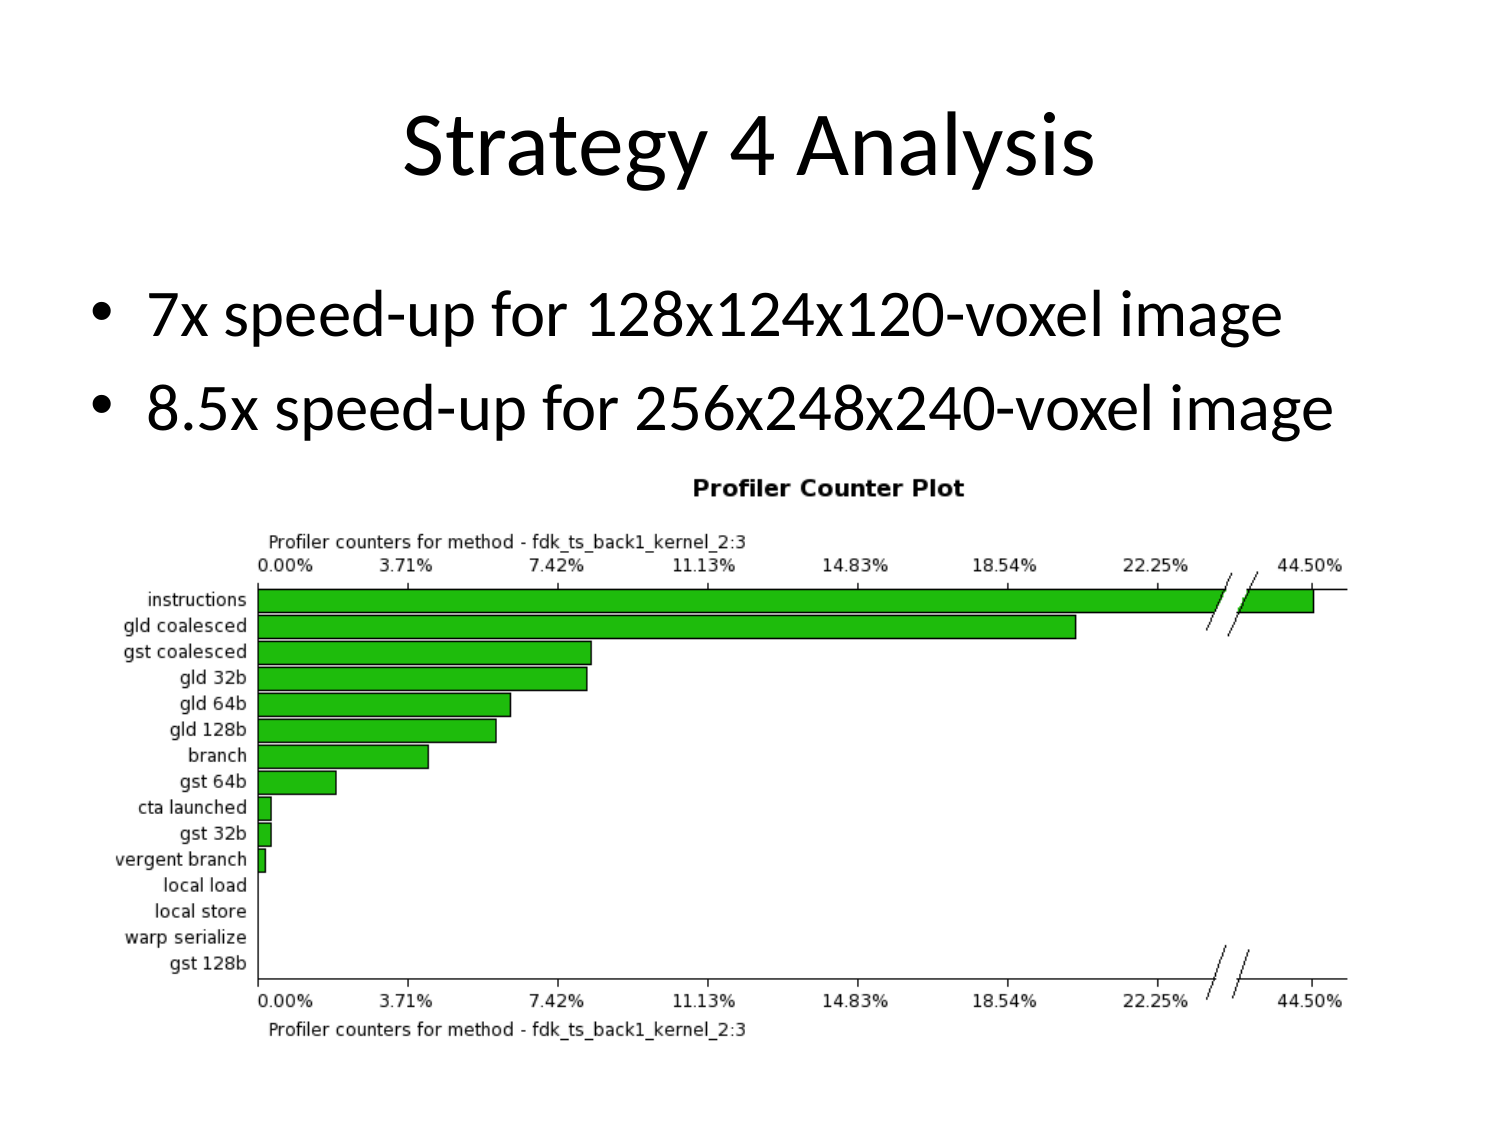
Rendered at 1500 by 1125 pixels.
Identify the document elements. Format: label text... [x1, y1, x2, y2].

picture [112, 462, 1388, 1053]
list 7x speed-up for 128x124x120-voxel image 8.5x speed-up for 256x248x240-voxel image [75, 262, 1425, 1005]
title Strategy 4 Analysis [75, 45, 1425, 233]
